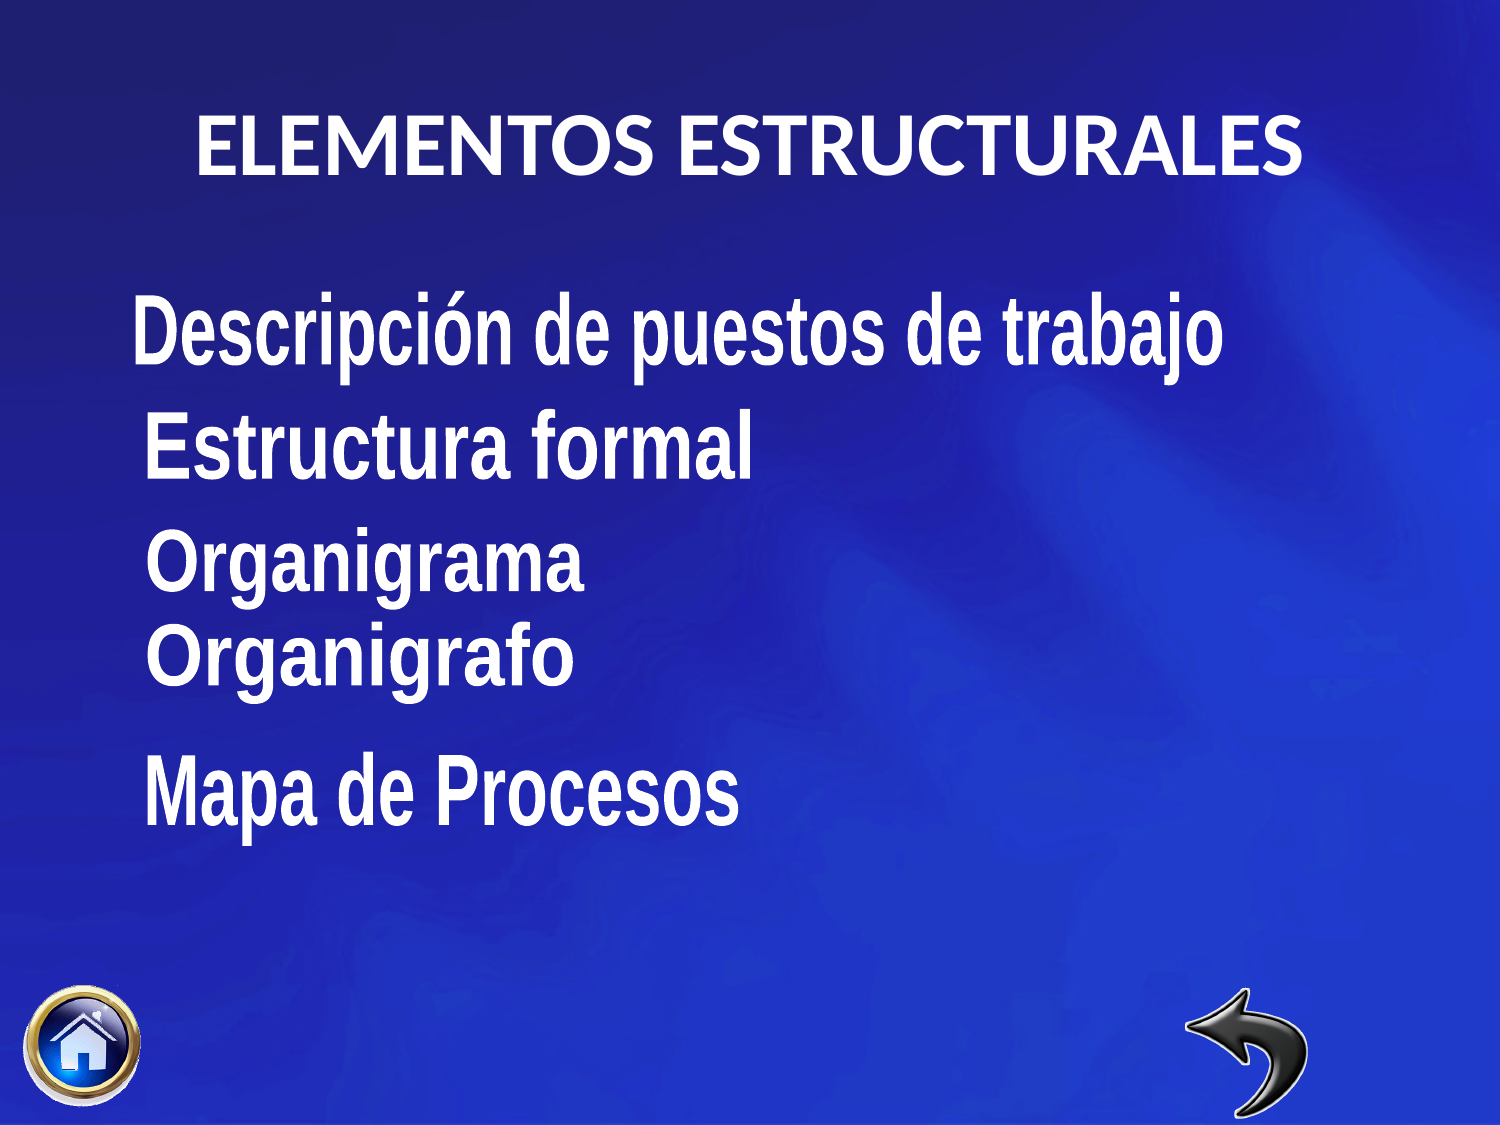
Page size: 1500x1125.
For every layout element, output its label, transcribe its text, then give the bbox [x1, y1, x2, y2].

title ELEMENTOS ESTRUCTURALES [74, 44, 1426, 233]
picture [0, 959, 166, 1125]
picture [1174, 983, 1318, 1125]
